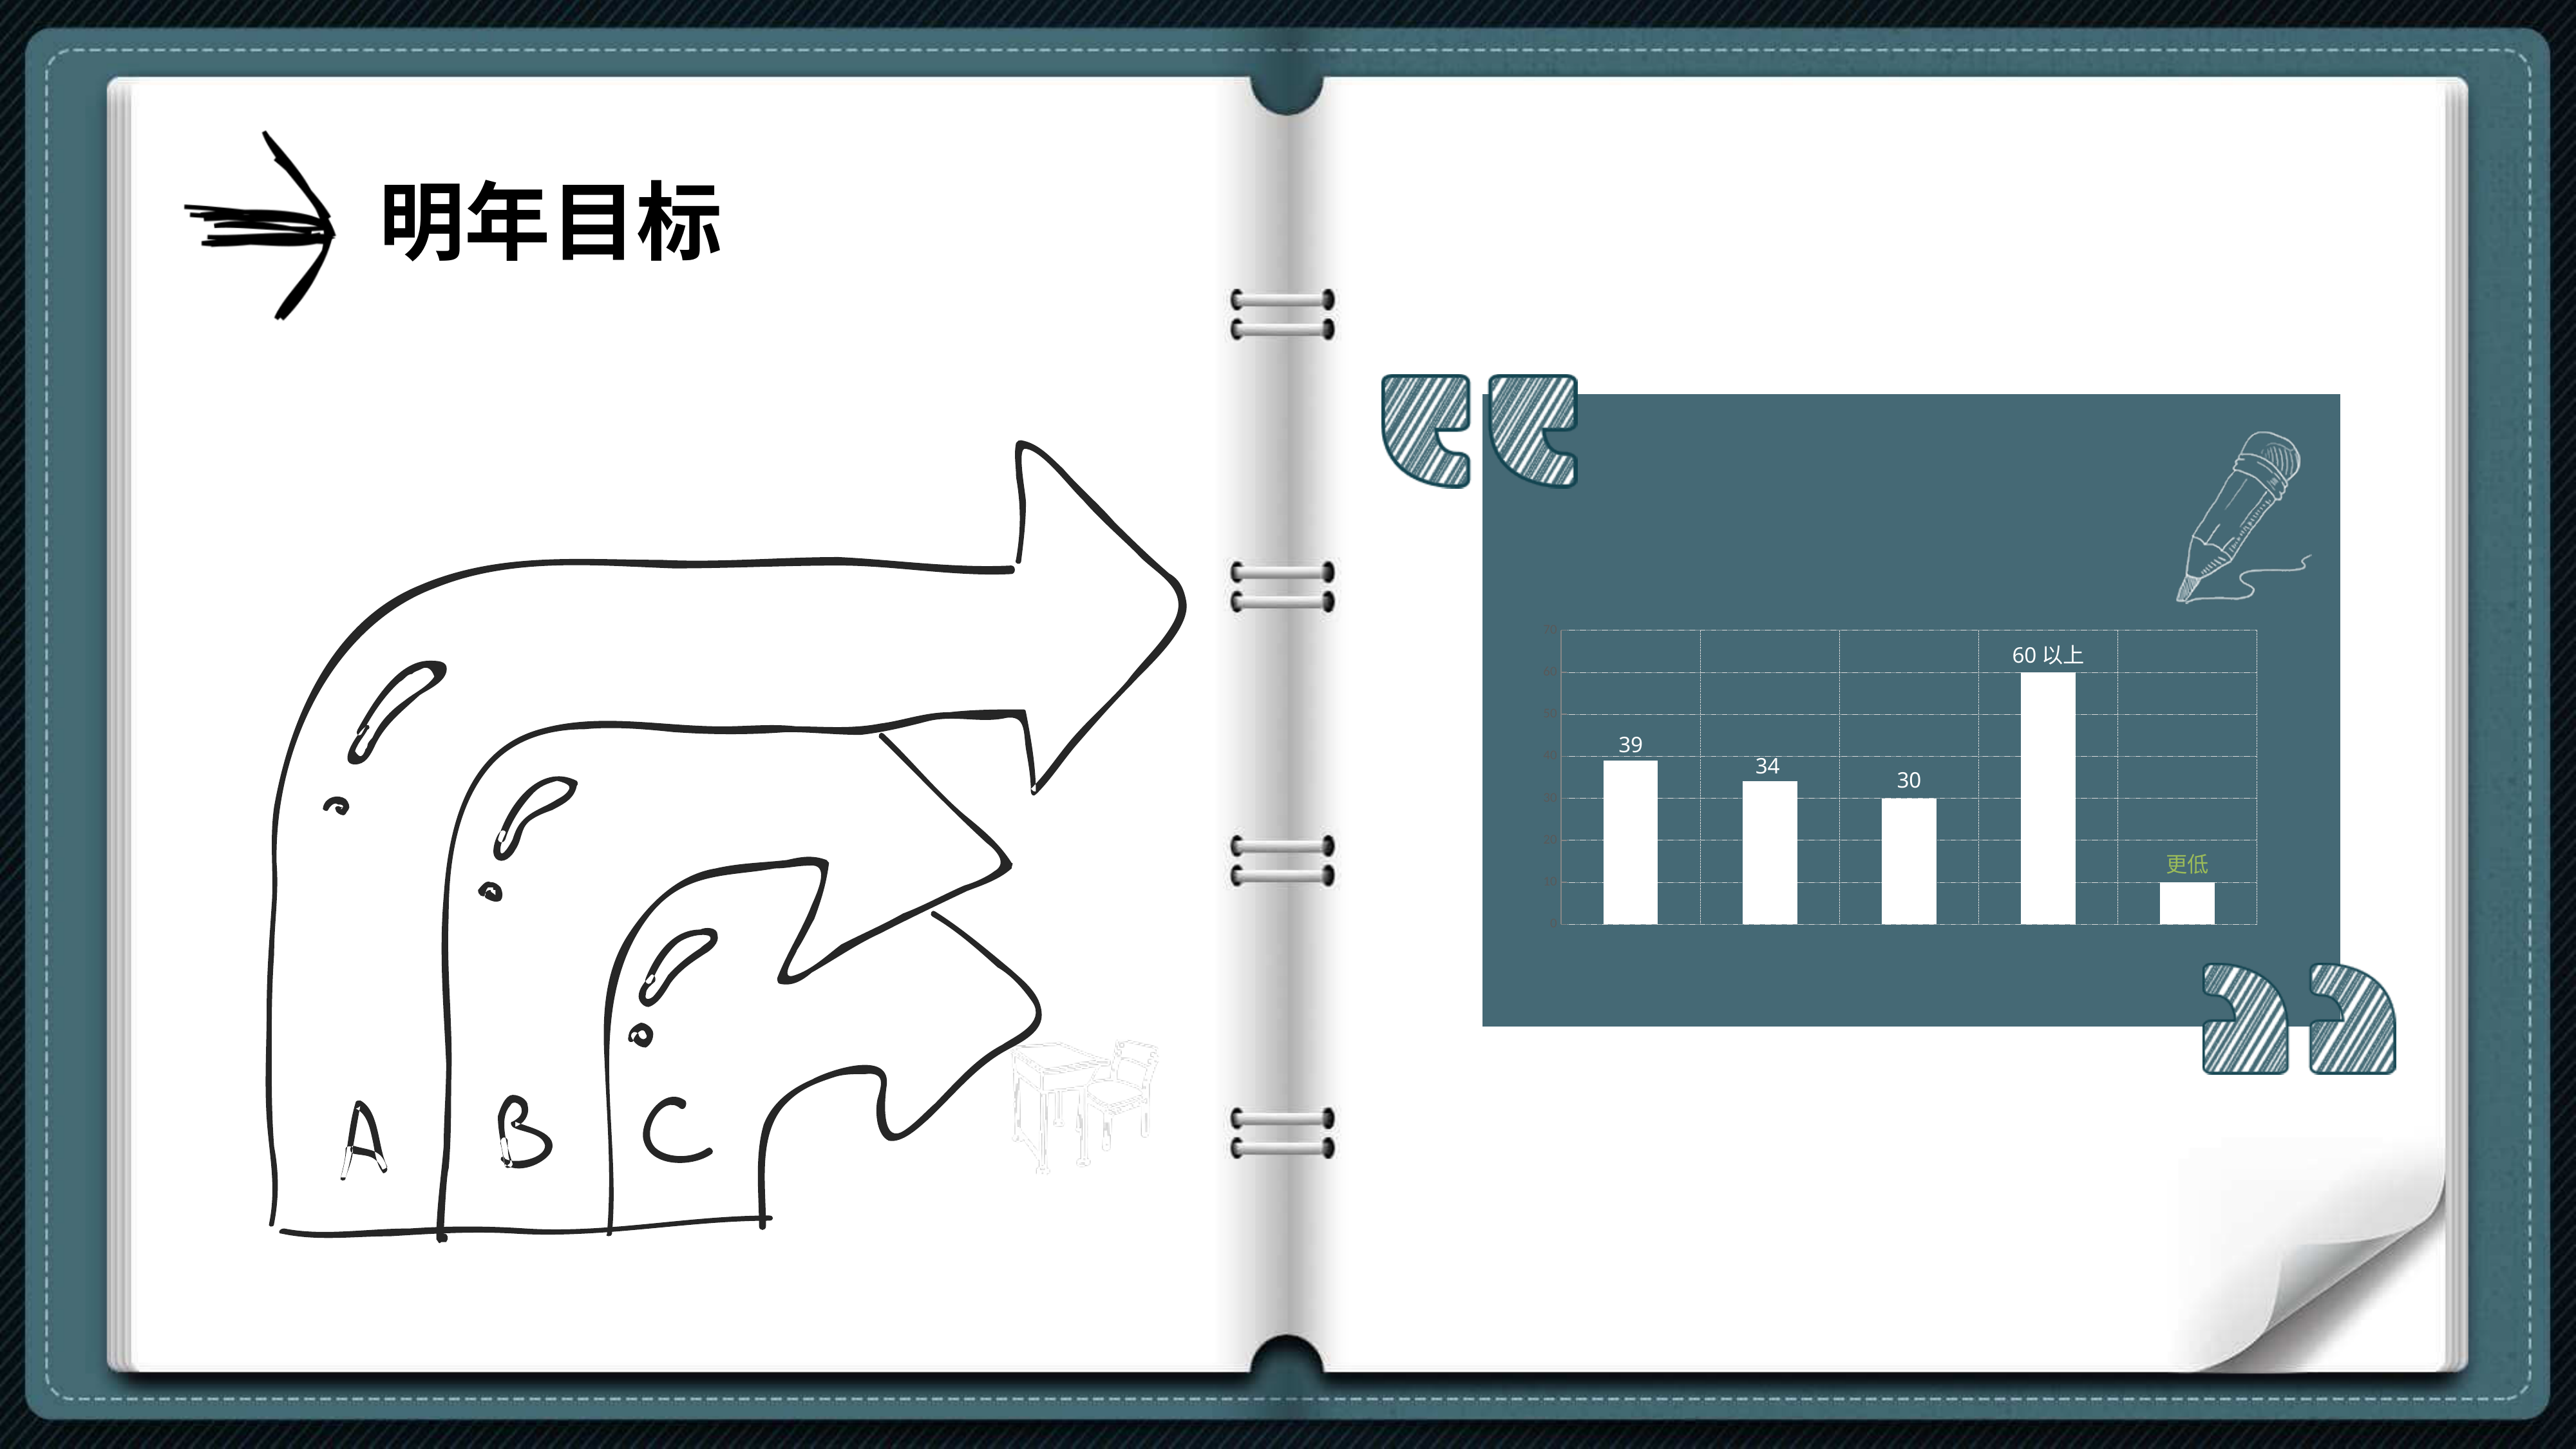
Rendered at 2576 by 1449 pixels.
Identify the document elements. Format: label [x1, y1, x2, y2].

picture [0, 0, 2576, 1449]
text_box [264, 440, 1191, 1245]
chart [1528, 617, 2272, 938]
